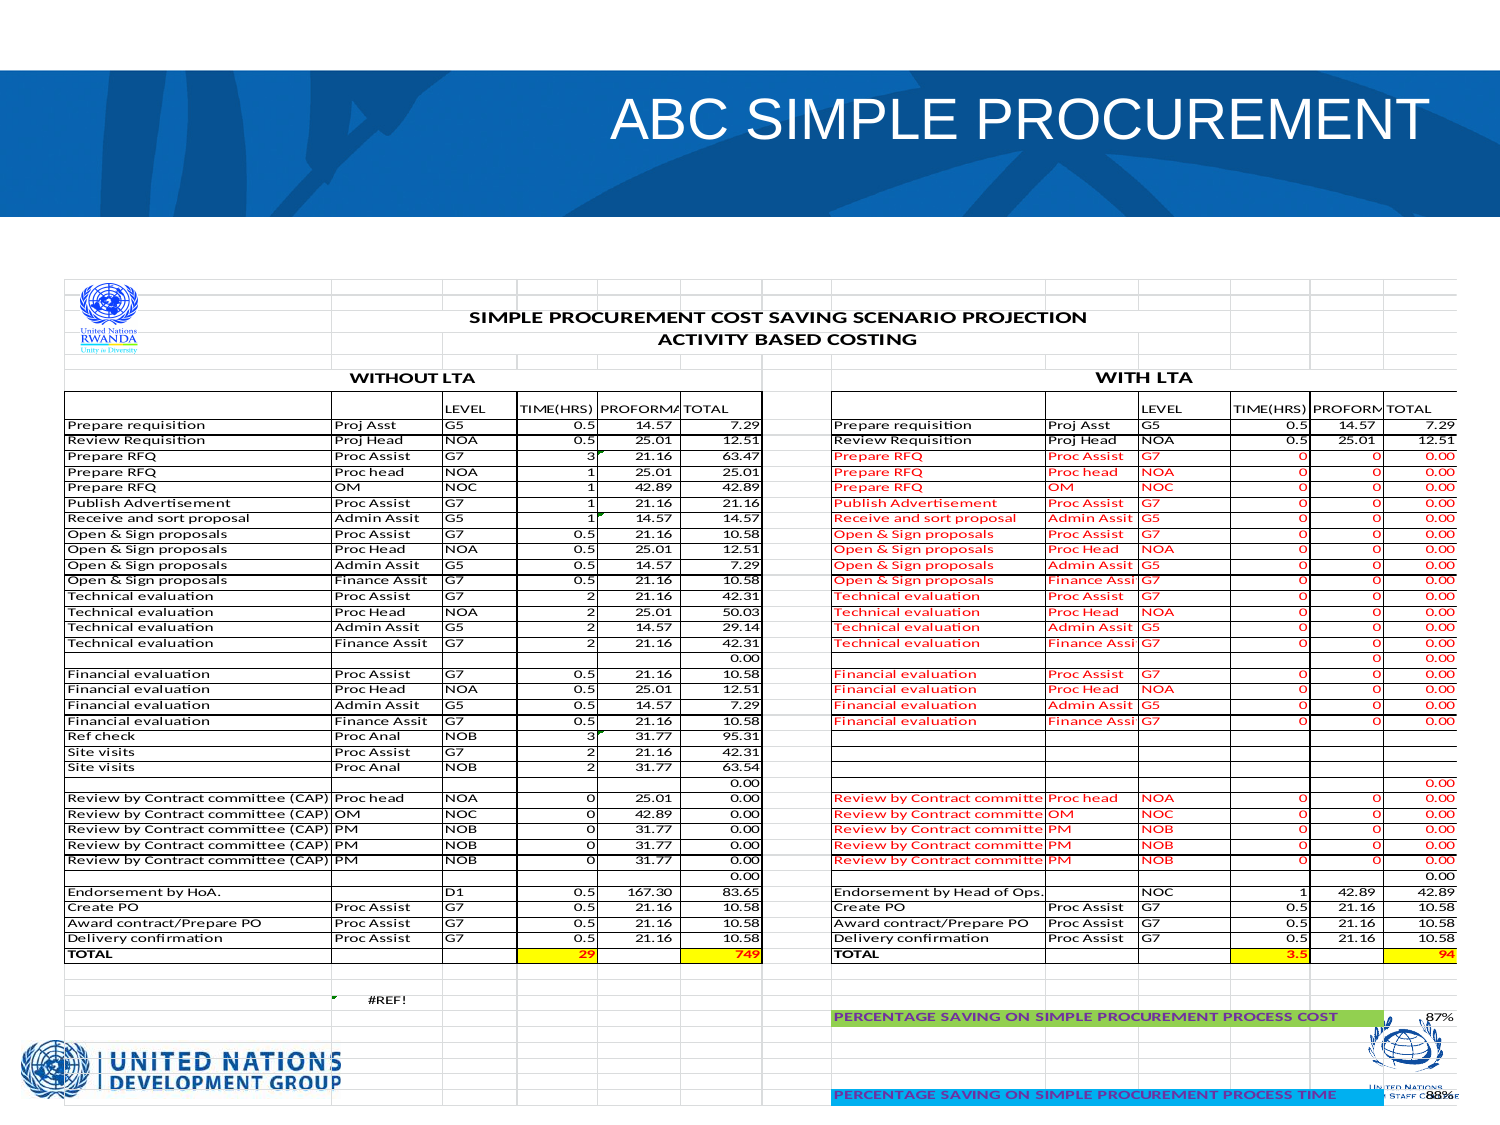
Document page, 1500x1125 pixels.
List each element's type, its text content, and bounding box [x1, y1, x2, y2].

title ABC SIMPLE PROCUREMENT [171, 66, 1447, 167]
picture [0, 70, 1500, 217]
picture [21, 278, 1459, 1107]
